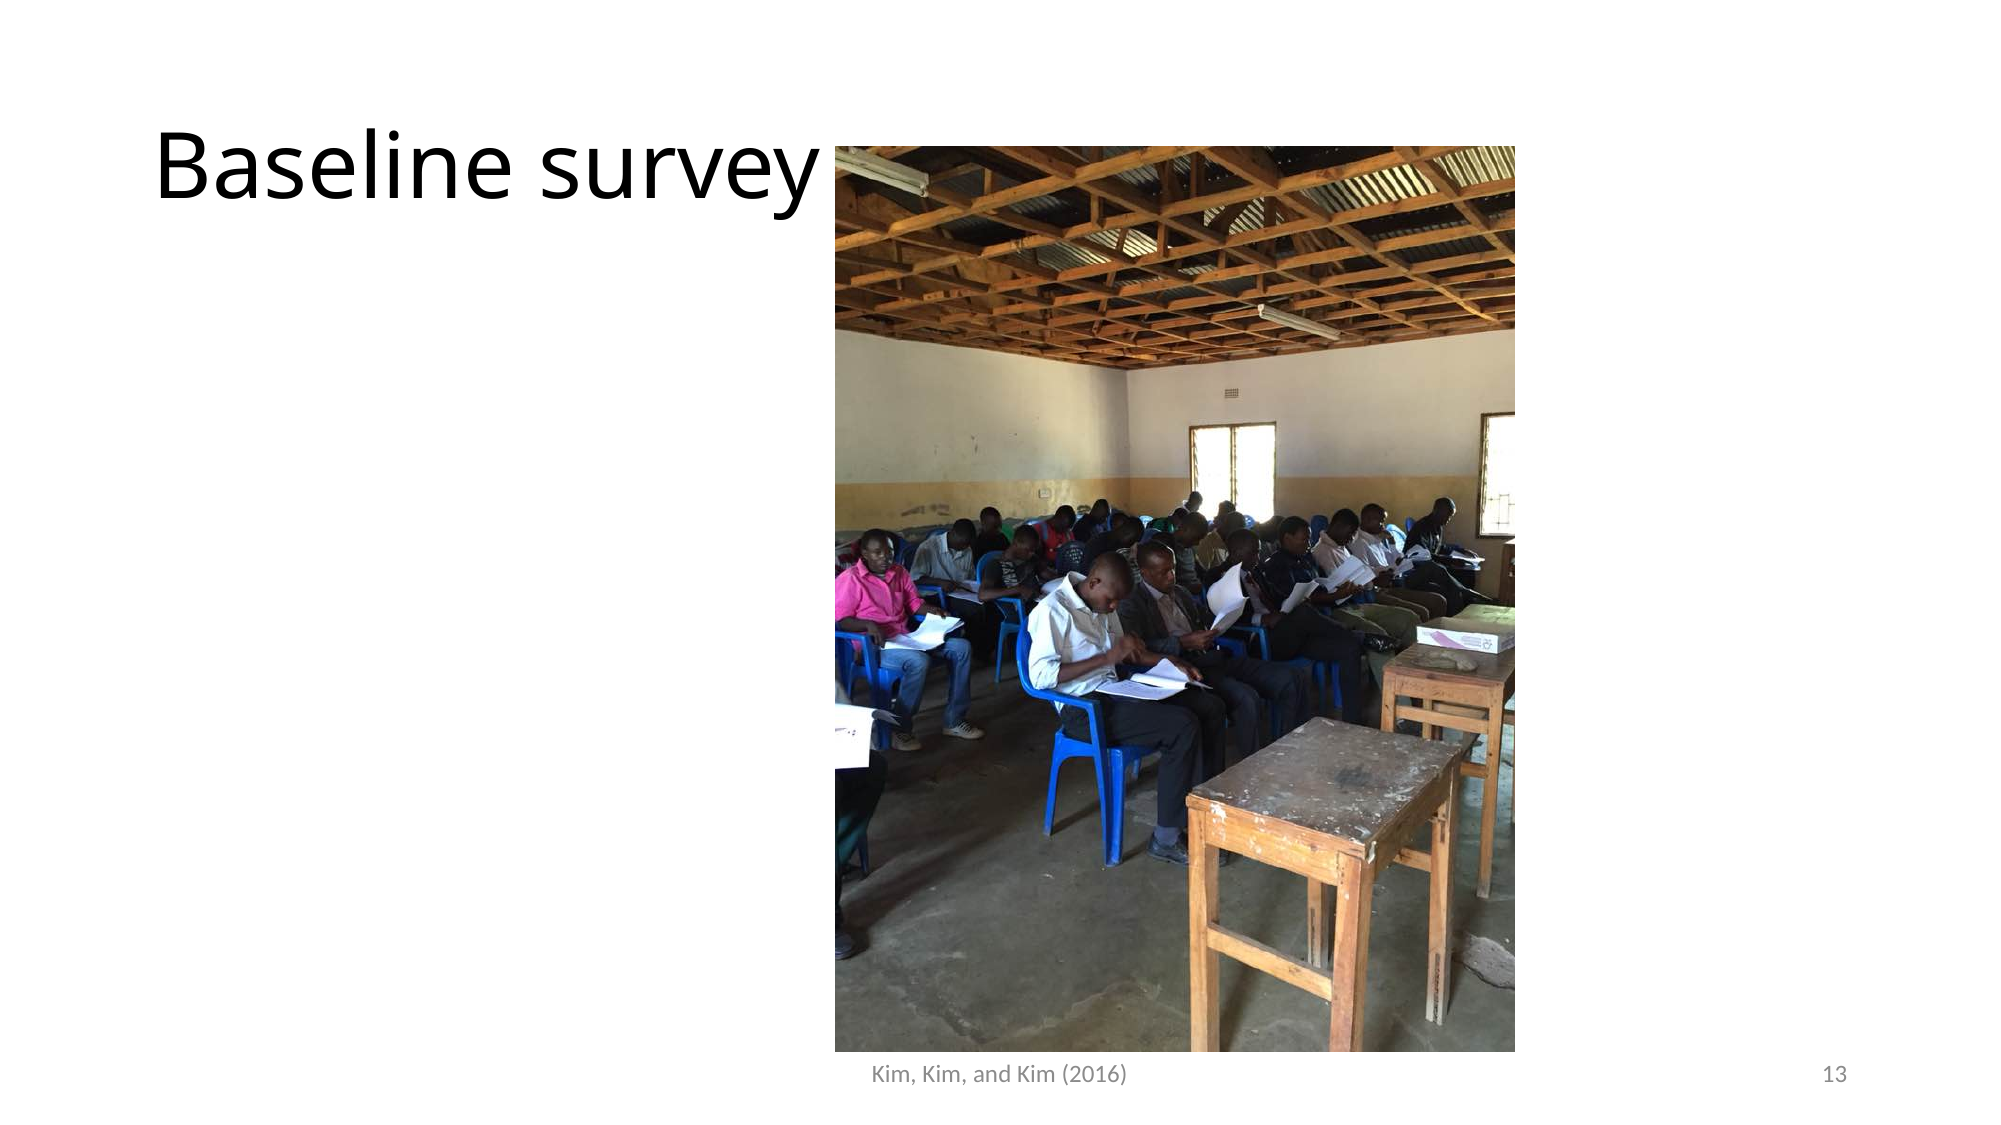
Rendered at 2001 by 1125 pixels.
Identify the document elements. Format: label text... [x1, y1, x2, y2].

title Baseline survey [137, 59, 1863, 278]
footer Kim, Kim, and Kim (2016) [662, 1042, 1338, 1103]
picture [835, 146, 1515, 1052]
slide_number 13 [1412, 1042, 1863, 1103]
